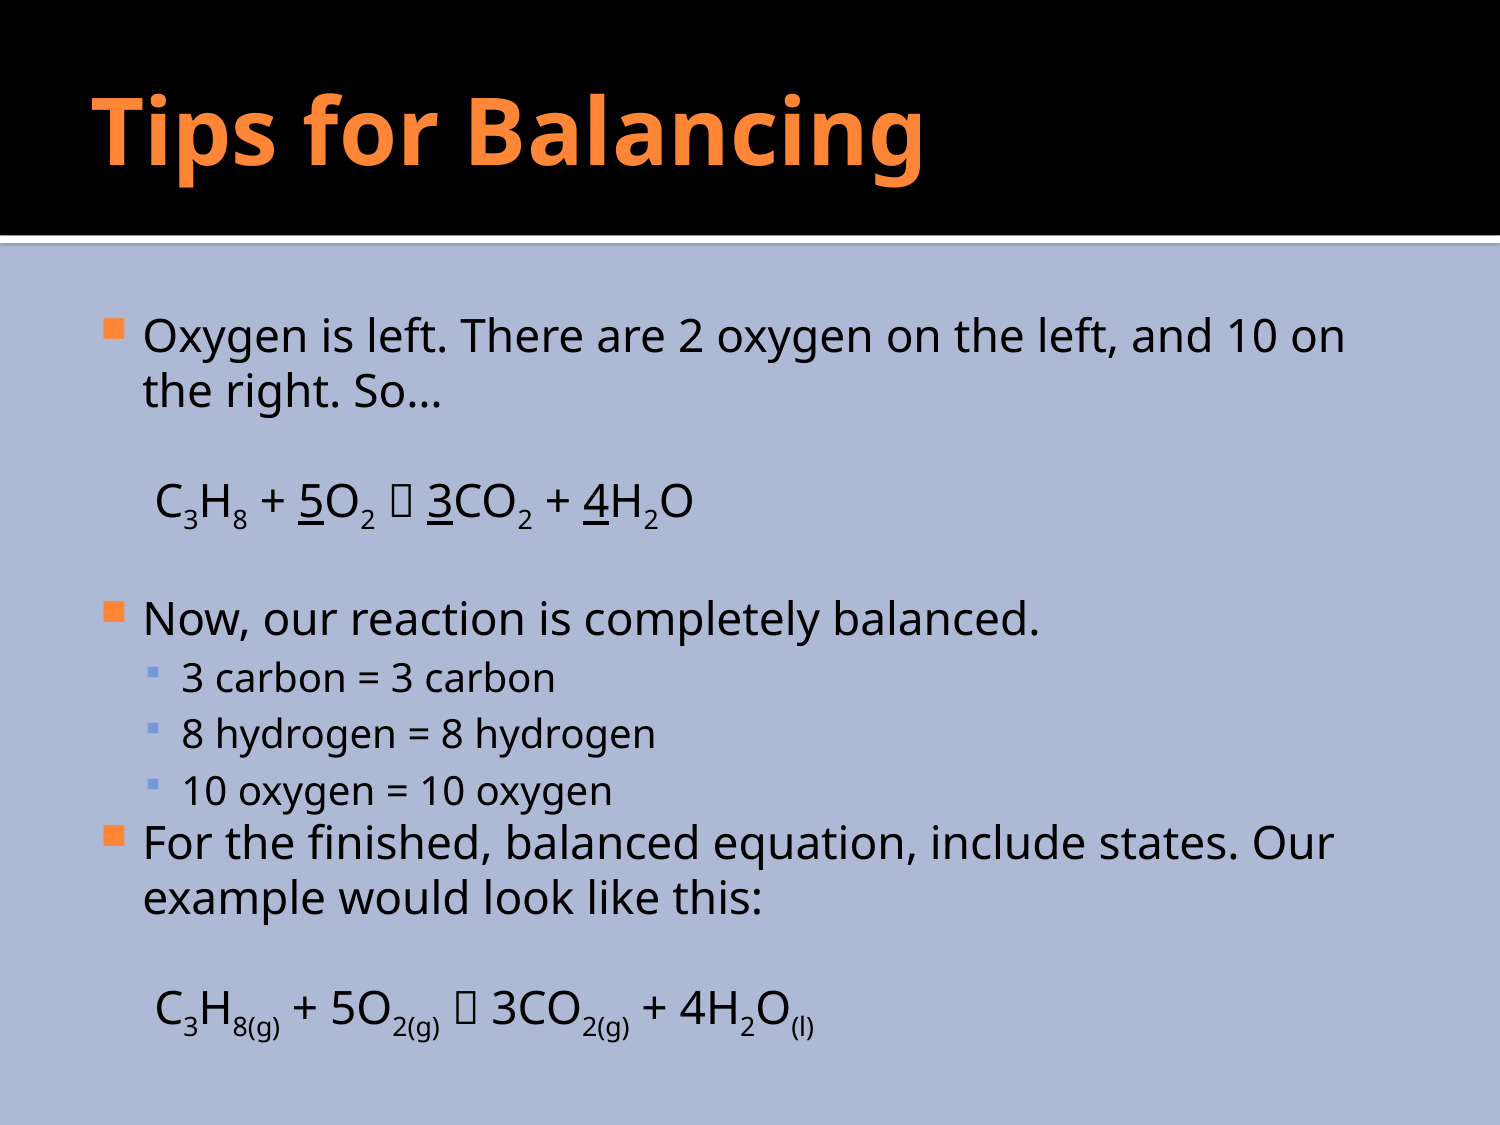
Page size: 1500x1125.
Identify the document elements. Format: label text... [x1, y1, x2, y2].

list Oxygen is left. There are 2 oxygen on the left, and 10 on the right. So… C3H8 + 5O2  3CO2 + 4H2O Now, our reaction is completely balanced. 3 carbon = 3 carbon 8 hydrogen = 8 hydrogen 10 oxygen = 10 oxygen For the finished, balanced equation, include states. Our example would look like this: C3H8(g) + 5O2(g)  3CO2(g) + 4H2O(l) [75, 291, 1425, 1050]
title Tips for Balancing [75, 25, 1425, 231]
